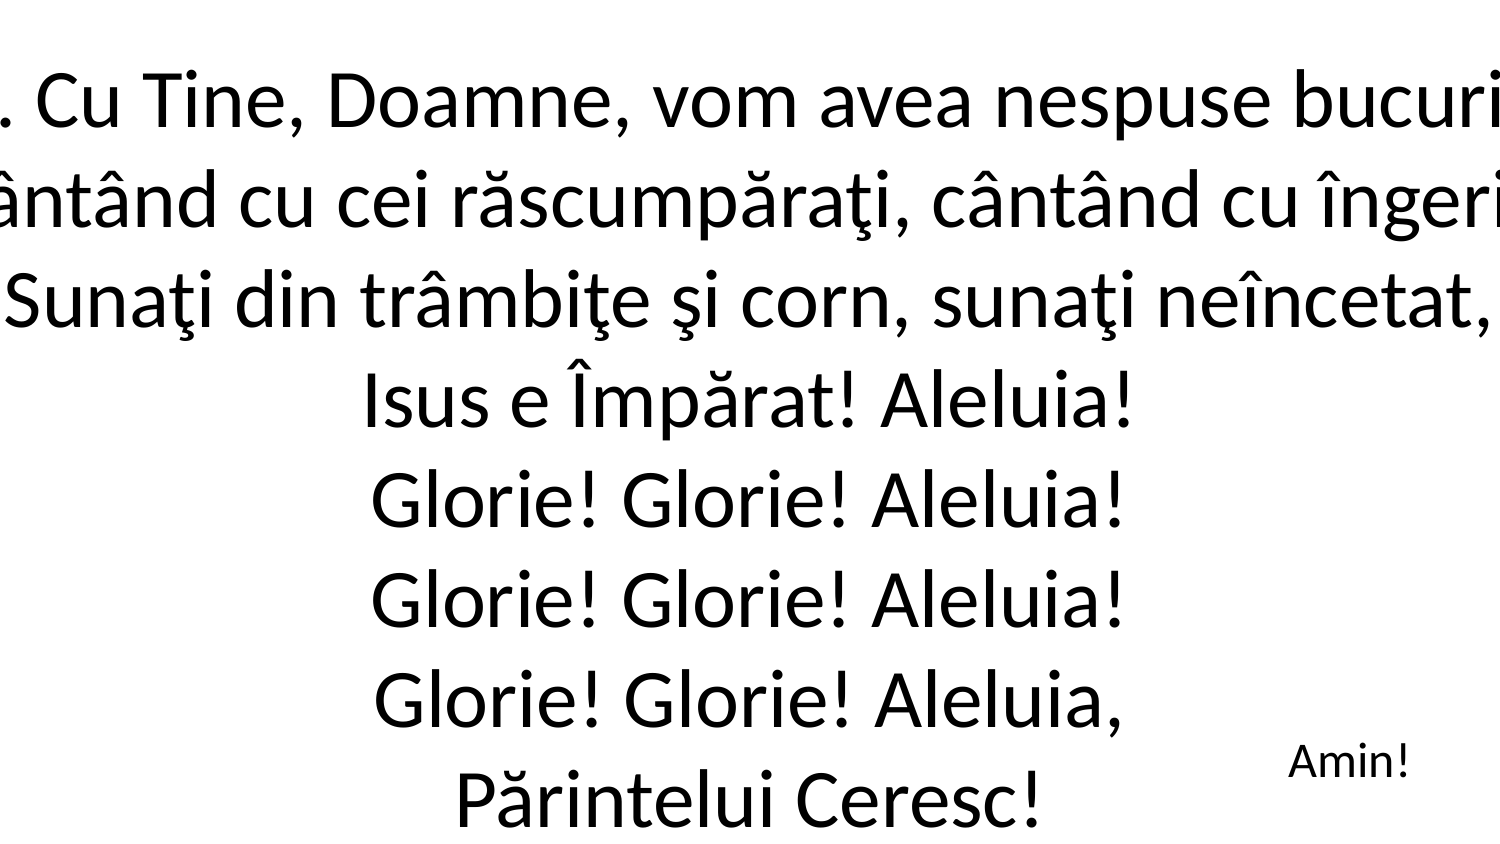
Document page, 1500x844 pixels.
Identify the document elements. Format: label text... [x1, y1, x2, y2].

text_box Amin! [1273, 674, 1427, 795]
text_box 4. Cu Tine, Doamne, vom avea nespuse bucurii, cântând cu cei răscumpăraţi, cântând cu îngerii. Sunaţi din trâmbiţe şi corn, sunaţi neîncetat, Isus e Împărat! Aleluia! Glorie! Glorie! Aleluia! Glorie! Glorie! Aleluia! Glorie! Glorie! Aleluia, Părintelui Ceresc! [0, 0, 1500, 844]
